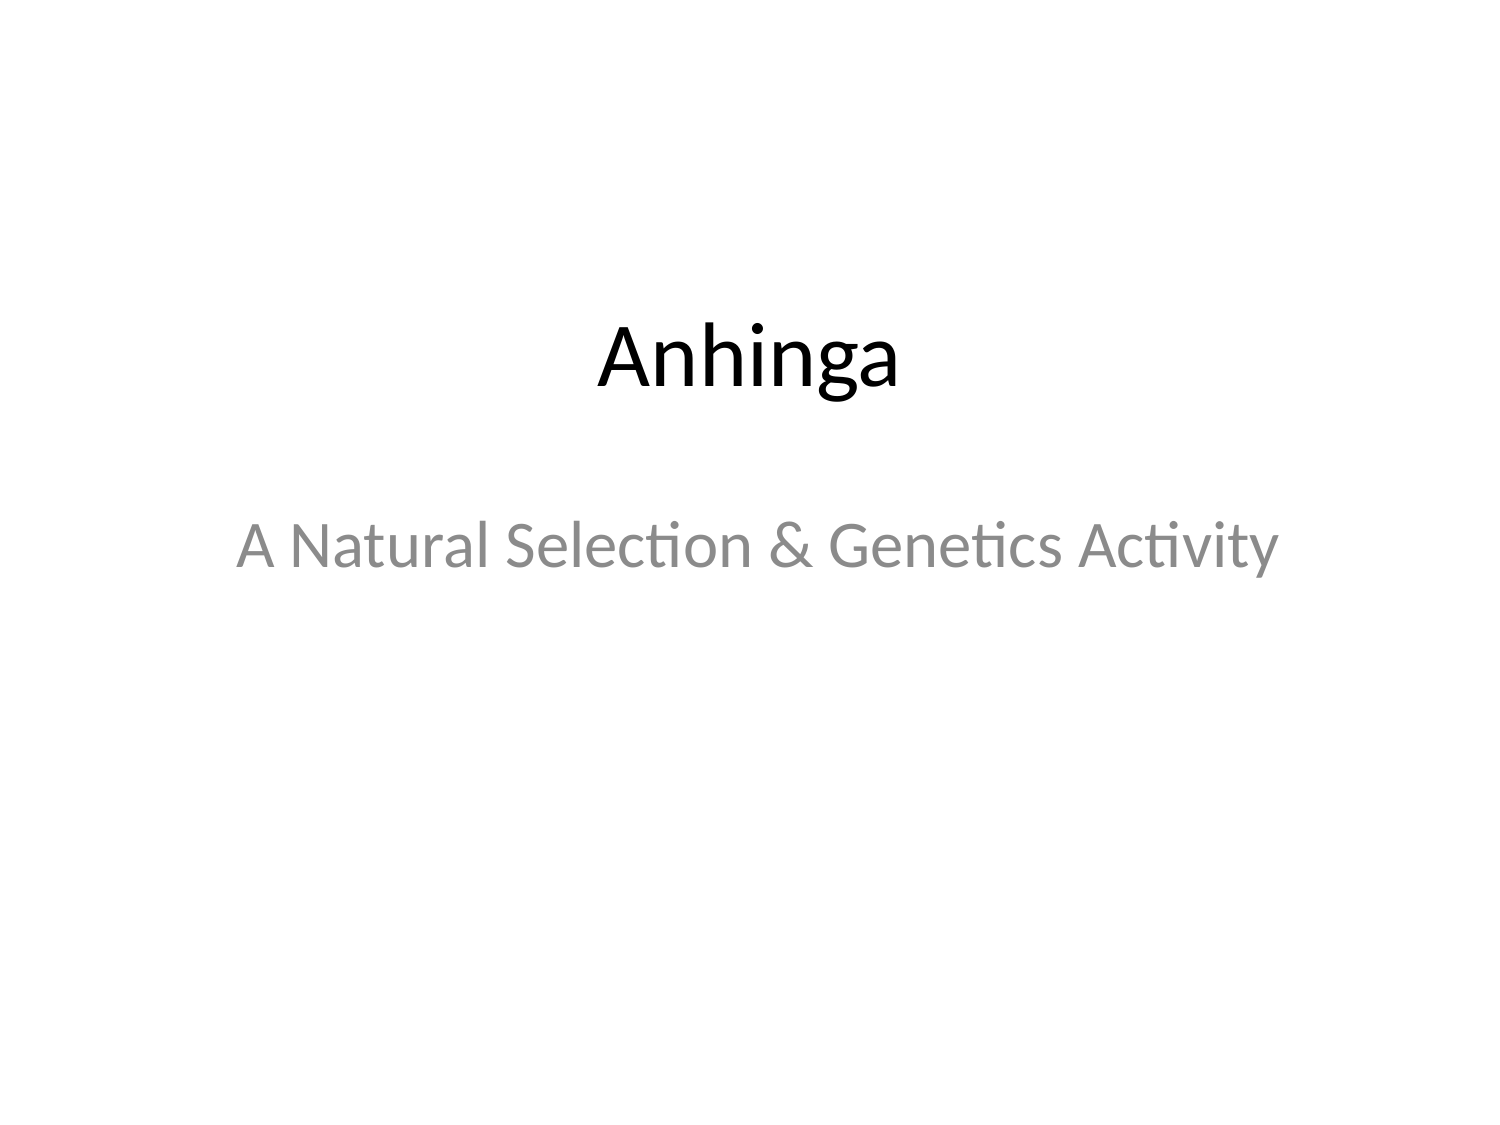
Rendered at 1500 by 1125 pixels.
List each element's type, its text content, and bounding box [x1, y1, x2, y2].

title Anhinga [112, 228, 1388, 470]
subtitle A Natural Selection & Genetics Activity [184, 493, 1332, 782]
